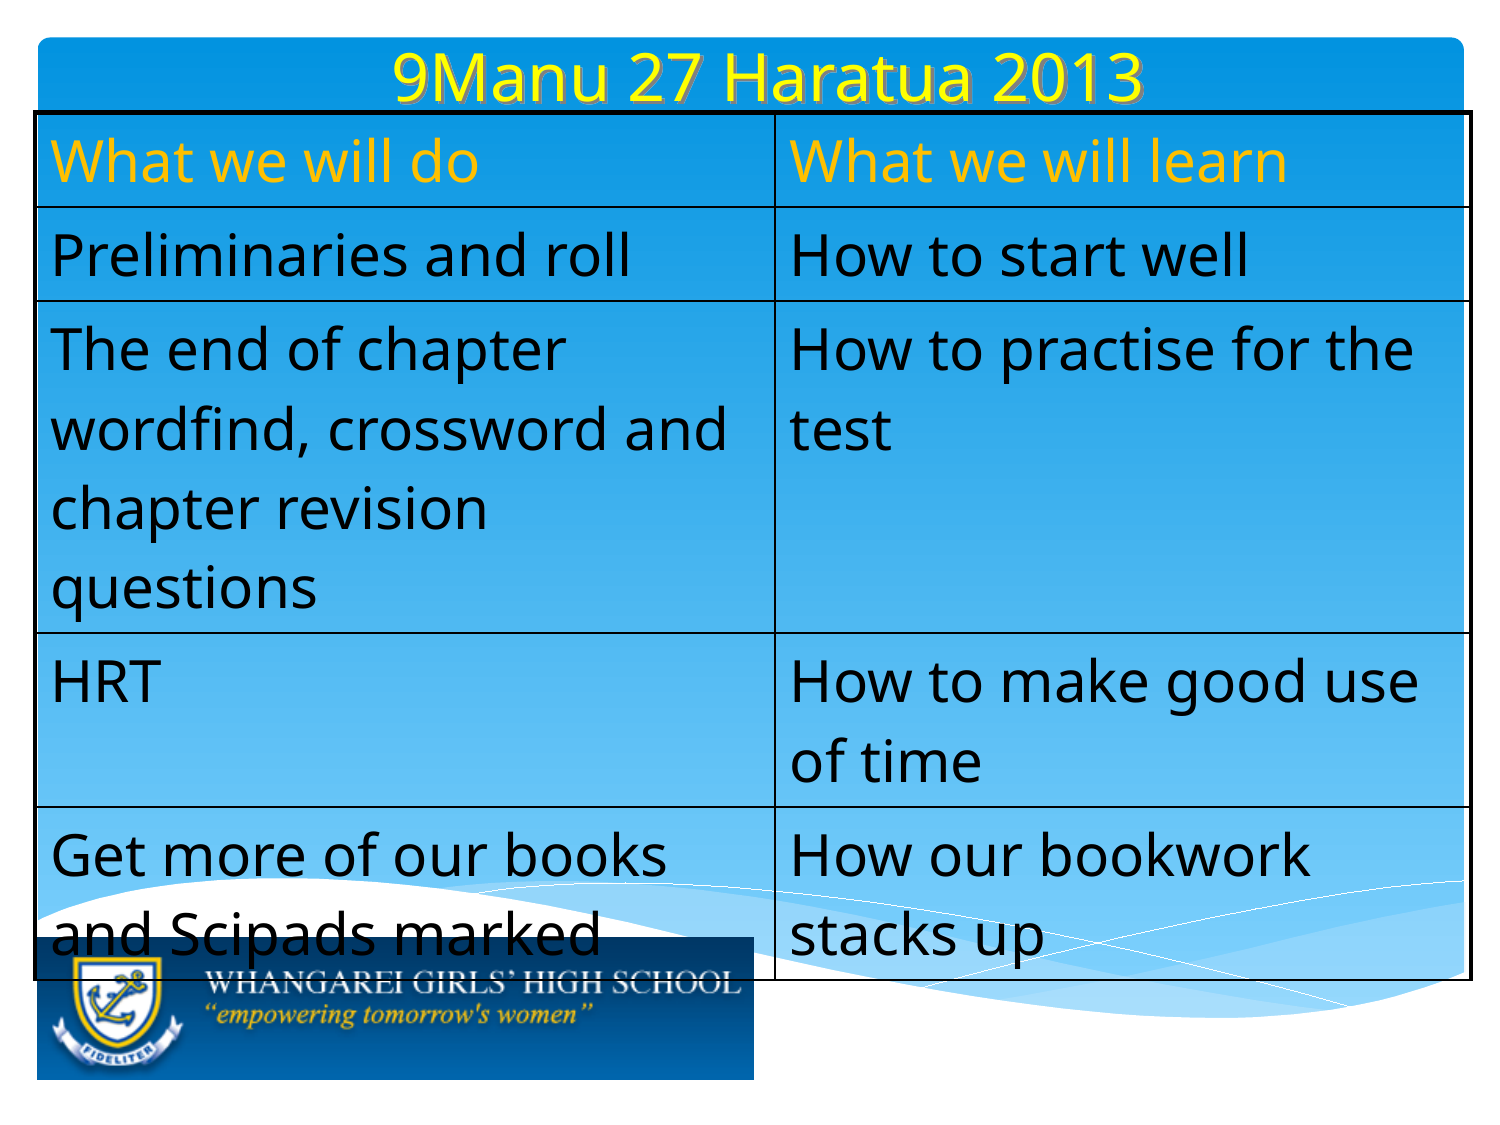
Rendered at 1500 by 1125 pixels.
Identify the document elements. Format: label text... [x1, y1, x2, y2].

table_cell HRT [37, 634, 774, 806]
table_cell How to make good use of time [776, 634, 1469, 806]
table_cell How our bookwork stacks up [776, 808, 1469, 979]
table_header What we will learn [776, 115, 1469, 206]
table_header What we will do [37, 115, 774, 206]
picture [37, 937, 754, 1080]
table_cell How to start well [776, 208, 1469, 300]
table_cell How to practise for the test [776, 302, 1469, 632]
table_cell Get more of our books and Scipads marked [37, 808, 774, 979]
table_cell Preliminaries and roll [37, 208, 774, 300]
text_box 9Manu 27 Haratua 2013 [162, 24, 1375, 110]
table_cell The end of chapter wordfind, crossword and chapter revision questions [37, 302, 774, 632]
